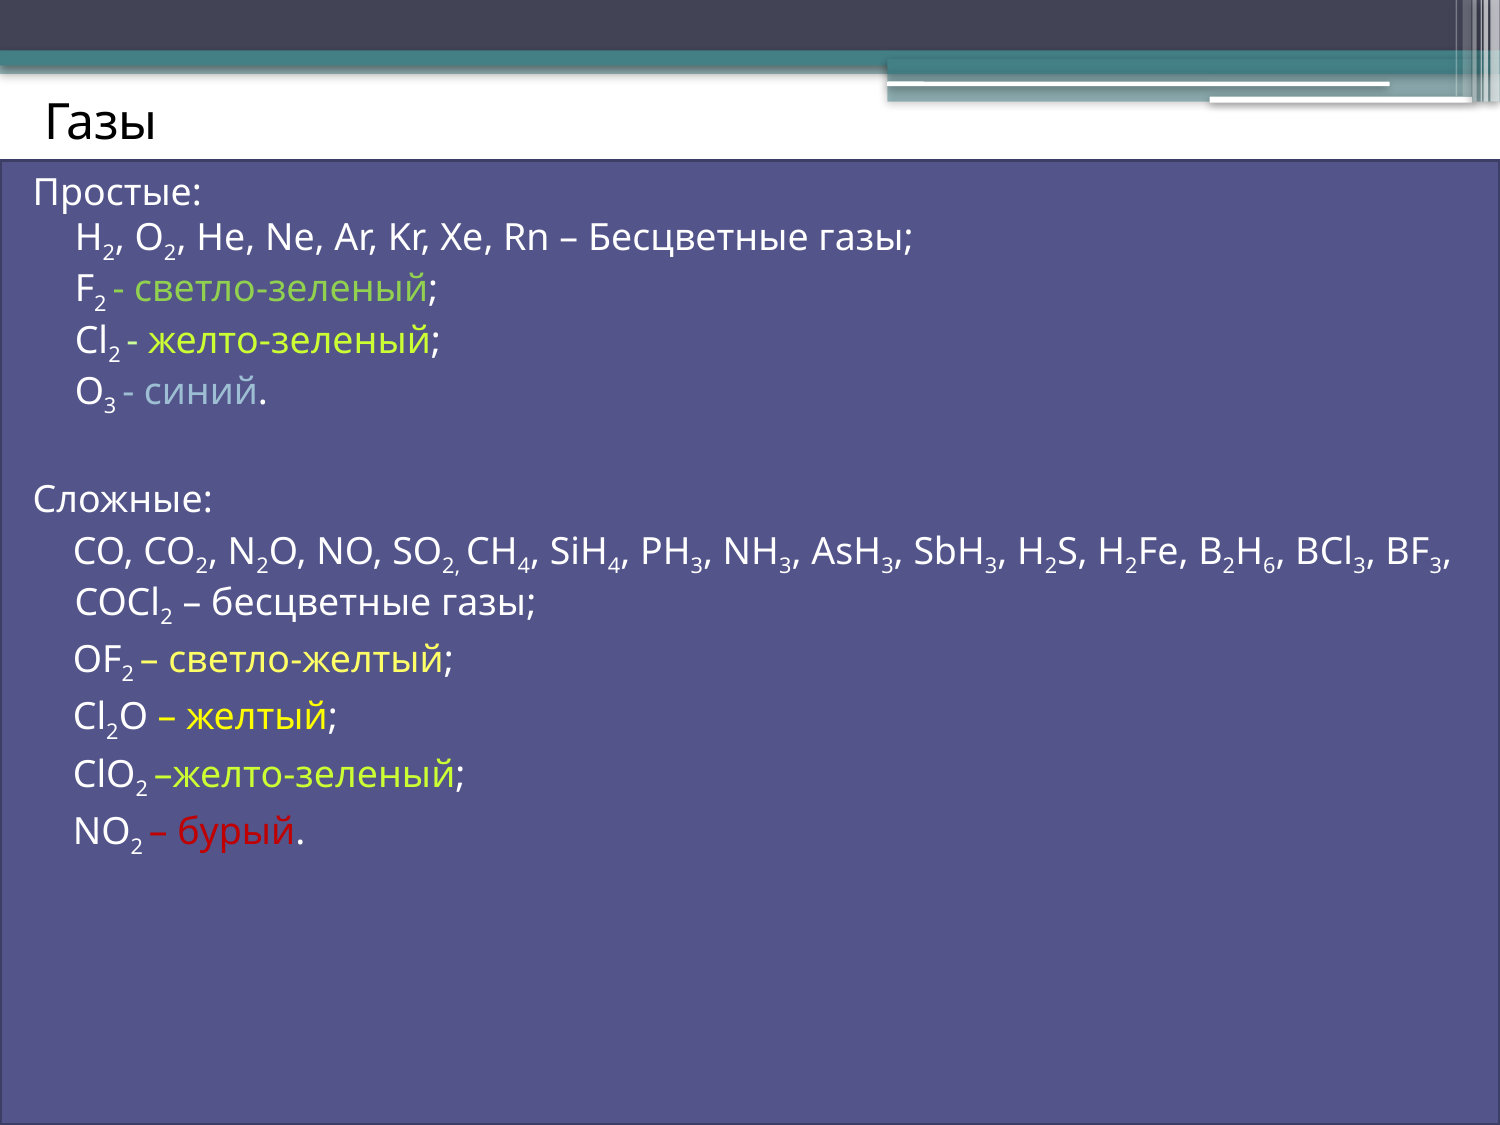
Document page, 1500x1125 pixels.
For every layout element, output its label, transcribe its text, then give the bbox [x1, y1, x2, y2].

list Простые: H2, O2, He, Ne, Ar, Kr, Xe, Rn – Бесцветные газы; F2 - светло-зеленый; Cl2 - желто-зеленый; O3 - синий. Сложные: CO, CO2, N2O, NO, SO2, CH4, SiH4, PH3, NH3, AsH3, SbH3, H2S, H2Fe, B2H6, BCl3, BF3, COCl2 – бесцветные газы; OF2 – светло-желтый; Cl2O – желтый; ClO2 –желто-зеленый; NO2 – бурый. [0, 159, 1500, 1125]
title Газы [29, 78, 479, 159]
